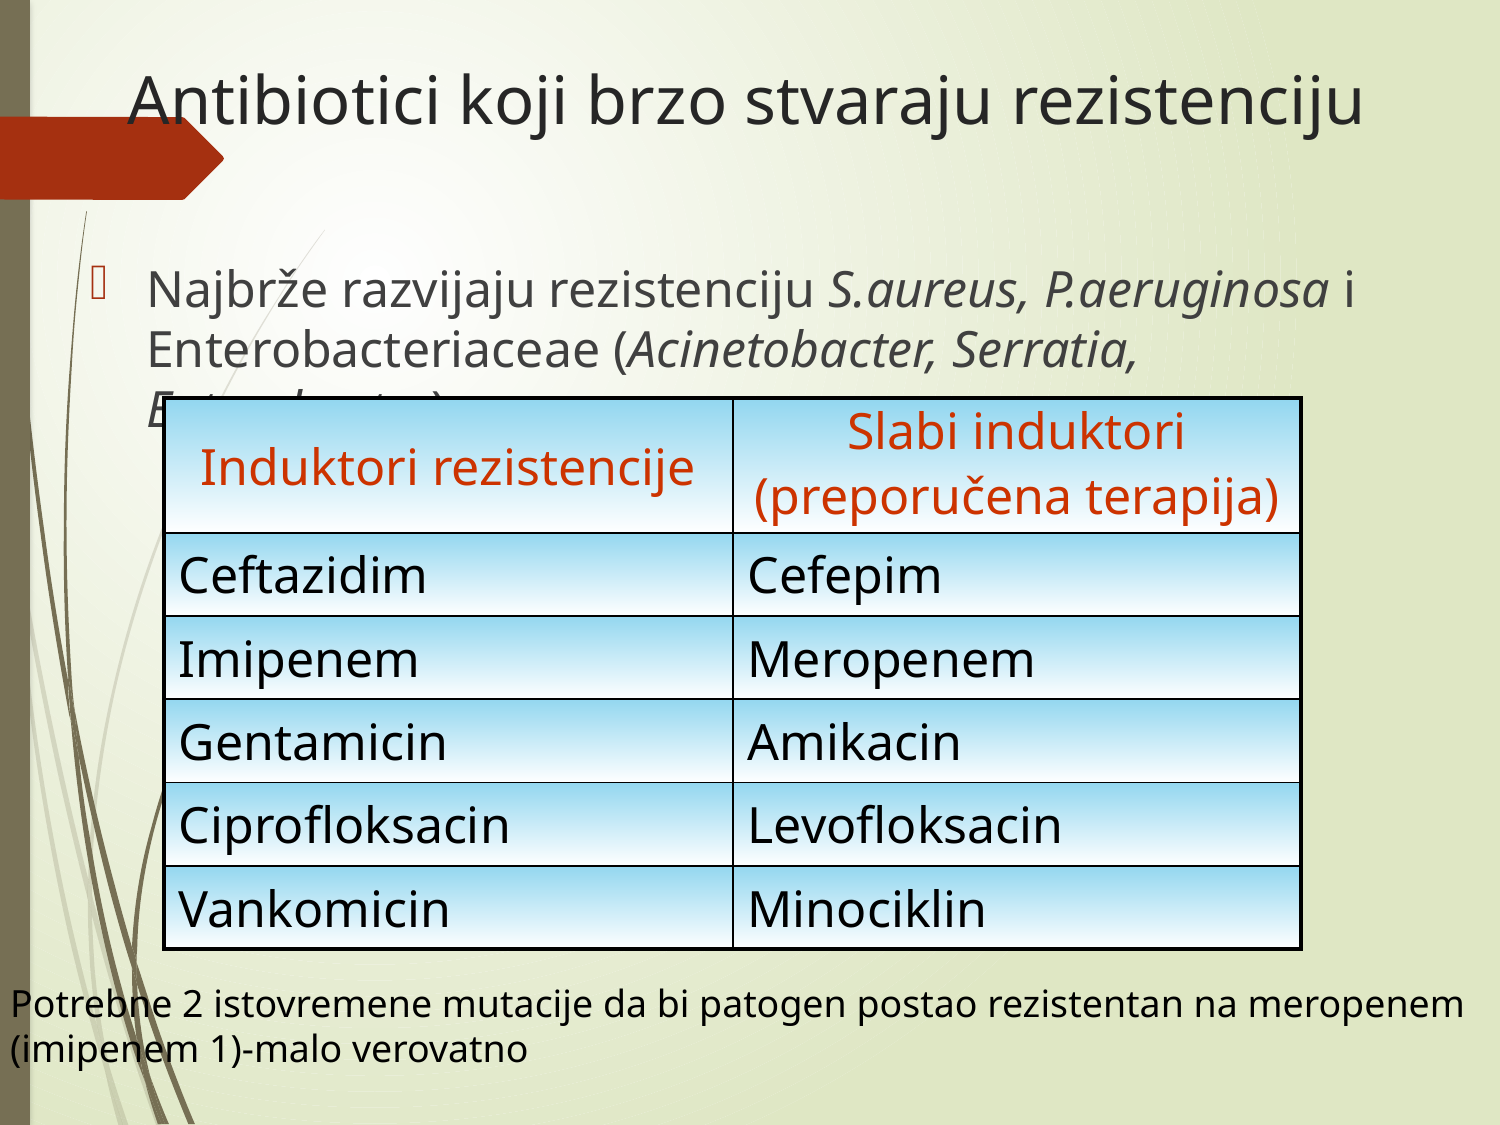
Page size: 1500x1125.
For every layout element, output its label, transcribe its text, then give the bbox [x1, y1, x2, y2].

table_header Induktori rezistencije [166, 400, 732, 532]
table_cell Ciprofloksacin [166, 783, 732, 865]
table_cell Ceftazidim [166, 534, 732, 615]
table_cell Imipenem [166, 617, 732, 698]
table_cell Cefepim [734, 534, 1299, 615]
table_header Slabi induktori (preporučena terapija) [734, 400, 1299, 532]
title Antibiotici koji brzo stvaraju rezistenciju [112, 50, 1388, 238]
table_cell Gentamicin [166, 700, 732, 782]
text_box Potrebne 2 istovremene mutacije da bi patogen postao rezistentan na meropenem (imipenem 1)-malo verovatno [0, 972, 1481, 1078]
table_cell Levofloksacin [734, 783, 1299, 865]
table_cell Vankomicin [166, 867, 732, 947]
table_cell Amikacin [734, 700, 1299, 782]
table_cell Meropenem [734, 617, 1299, 698]
list Najbrže razvijaju rezistenciju S.aureus, P.aeruginosa i Enterobacteriaceae (Acinetobacter, Serratia, Enterobacter) [75, 249, 1425, 488]
table_cell Minociklin [734, 867, 1299, 947]
